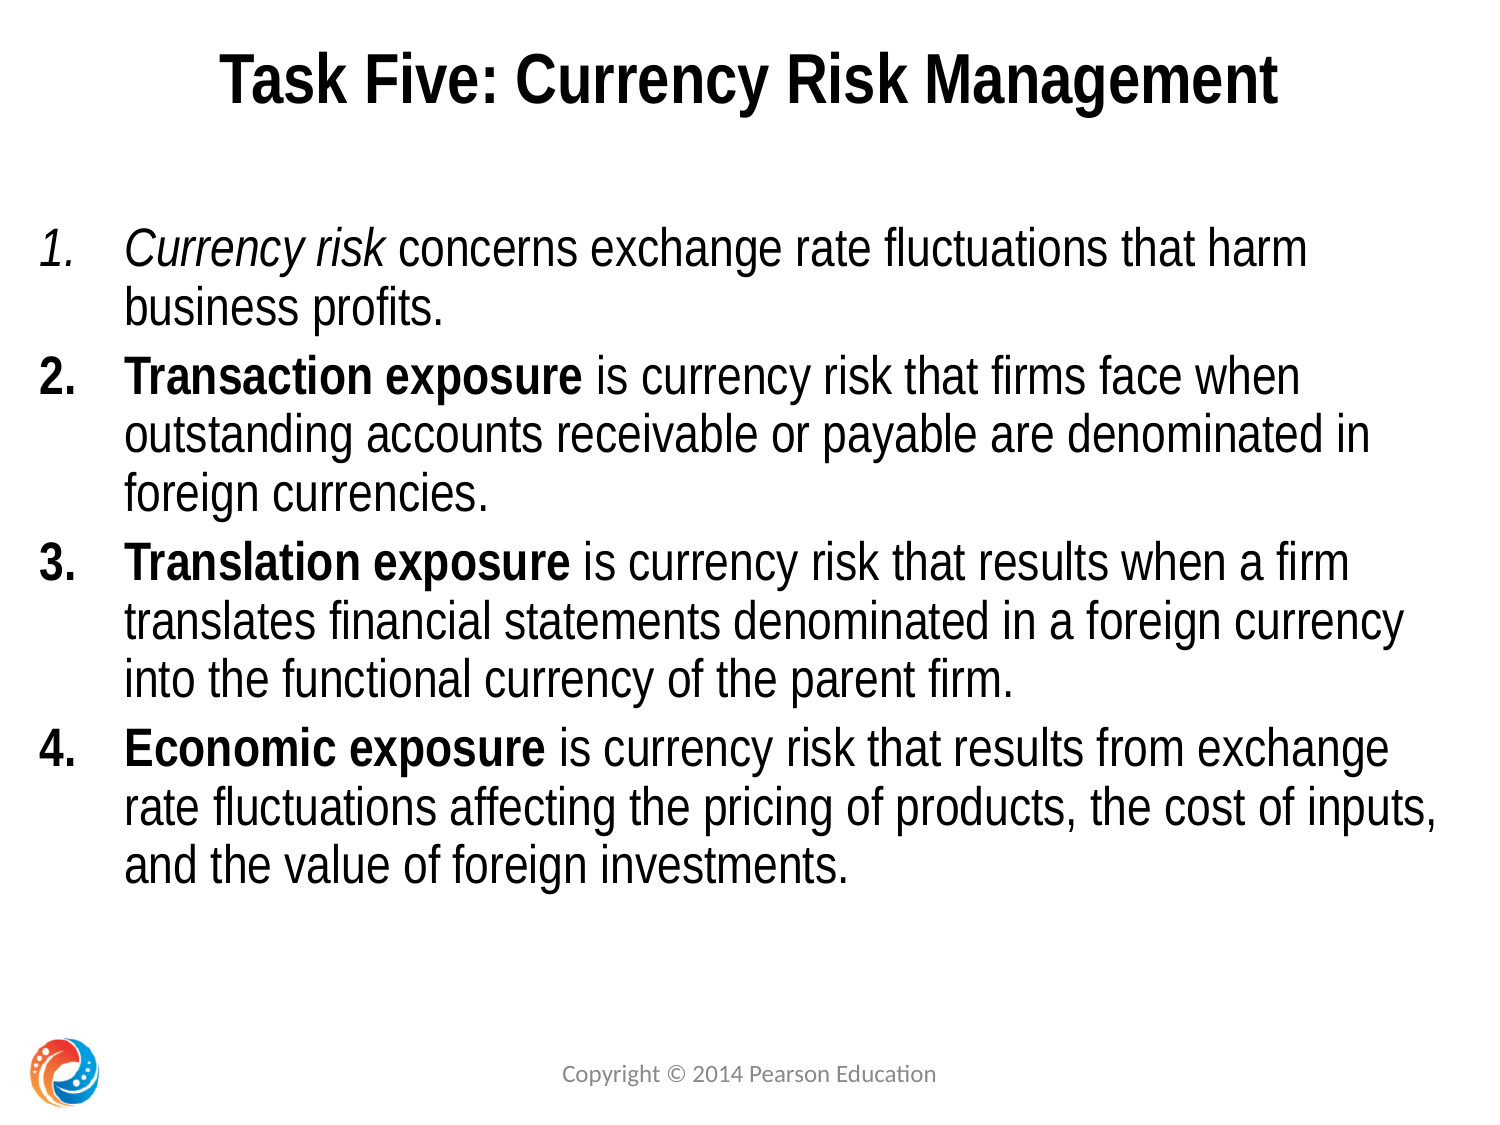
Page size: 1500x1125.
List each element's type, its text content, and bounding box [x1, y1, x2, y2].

title Task Five: Currency Risk Management [37, 6, 1463, 145]
subtitle Currency risk concerns exchange rate fluctuations that harm business profits. Transaction exposure is currency risk that firms face when outstanding accounts receivable or payable are denominated in foreign currencies. Translation exposure is currency risk that results when a firm translates financial statements denominated in a foreign currency into the functional currency of the parent firm. Economic exposure is currency risk that results from exchange rate fluctuations affecting the pricing of products, the cost of inputs, and the value of foreign investments. [24, 212, 1476, 1038]
picture [23, 1032, 105, 1111]
footer Copyright © 2014 Pearson Education [512, 1042, 988, 1103]
